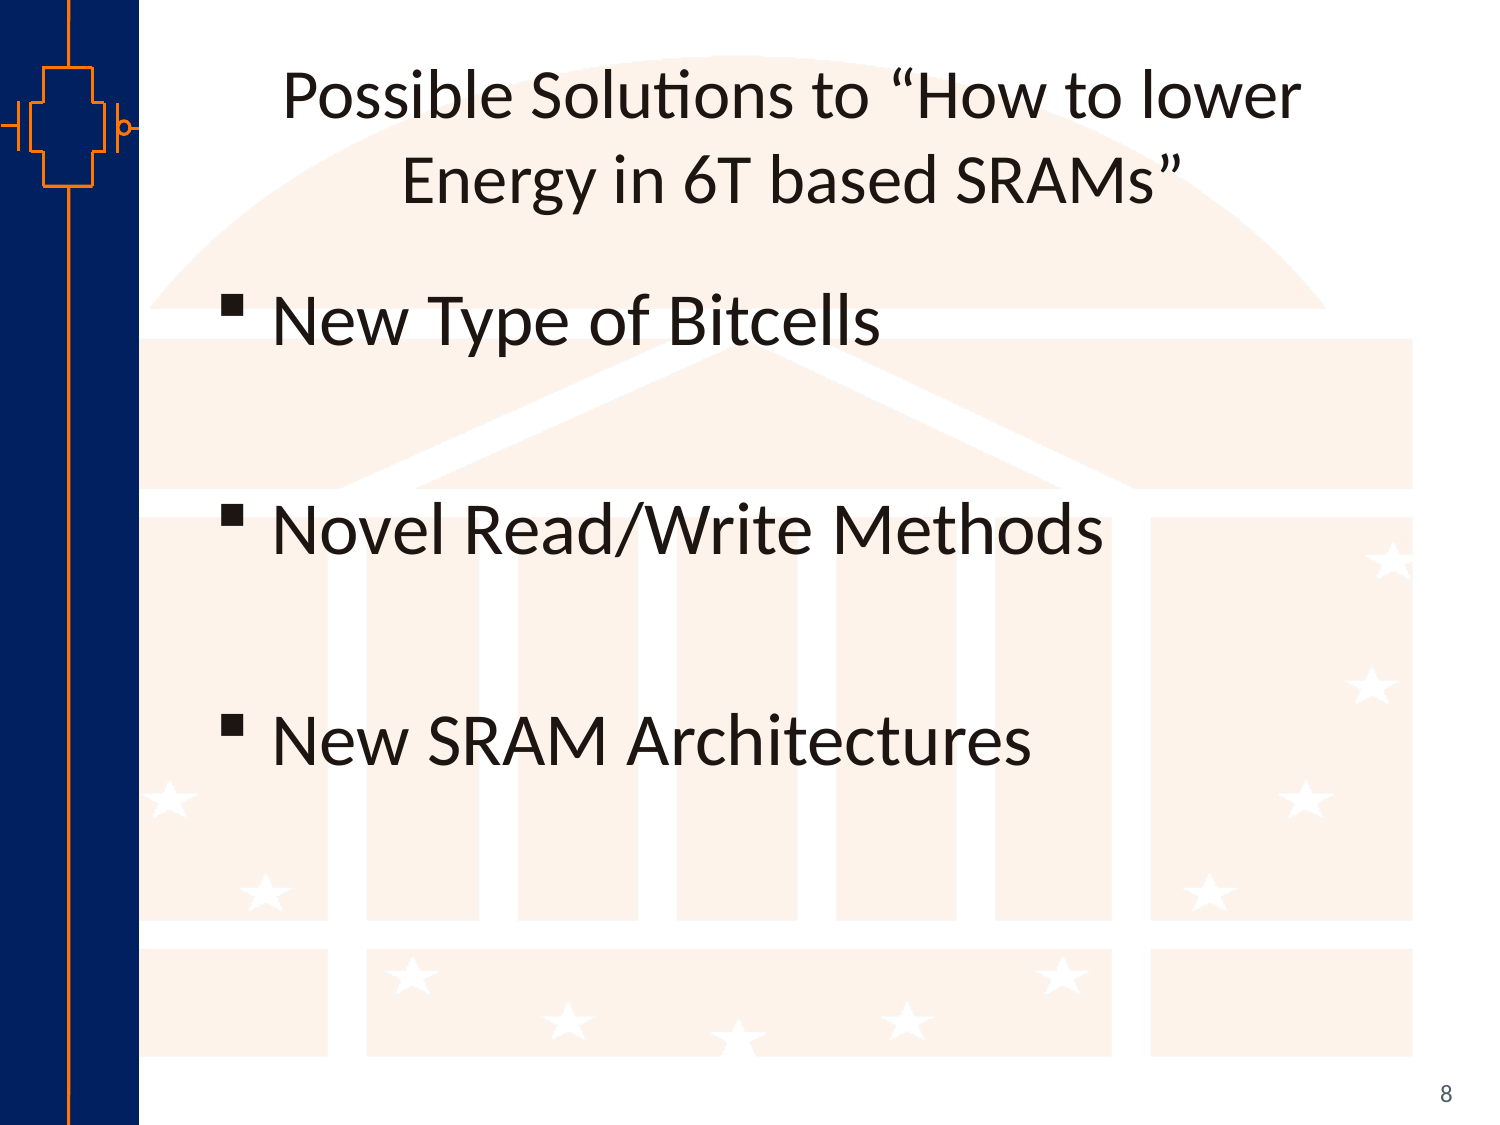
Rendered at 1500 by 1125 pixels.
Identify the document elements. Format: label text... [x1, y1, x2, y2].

list New Type of Bitcells Novel Read/Write Methods New SRAM Architectures [200, 262, 1425, 988]
slide_number 8 [1425, 1062, 1488, 1123]
title Possible Solutions to “How to lower Energy in 6T based SRAMs” [200, 37, 1388, 225]
